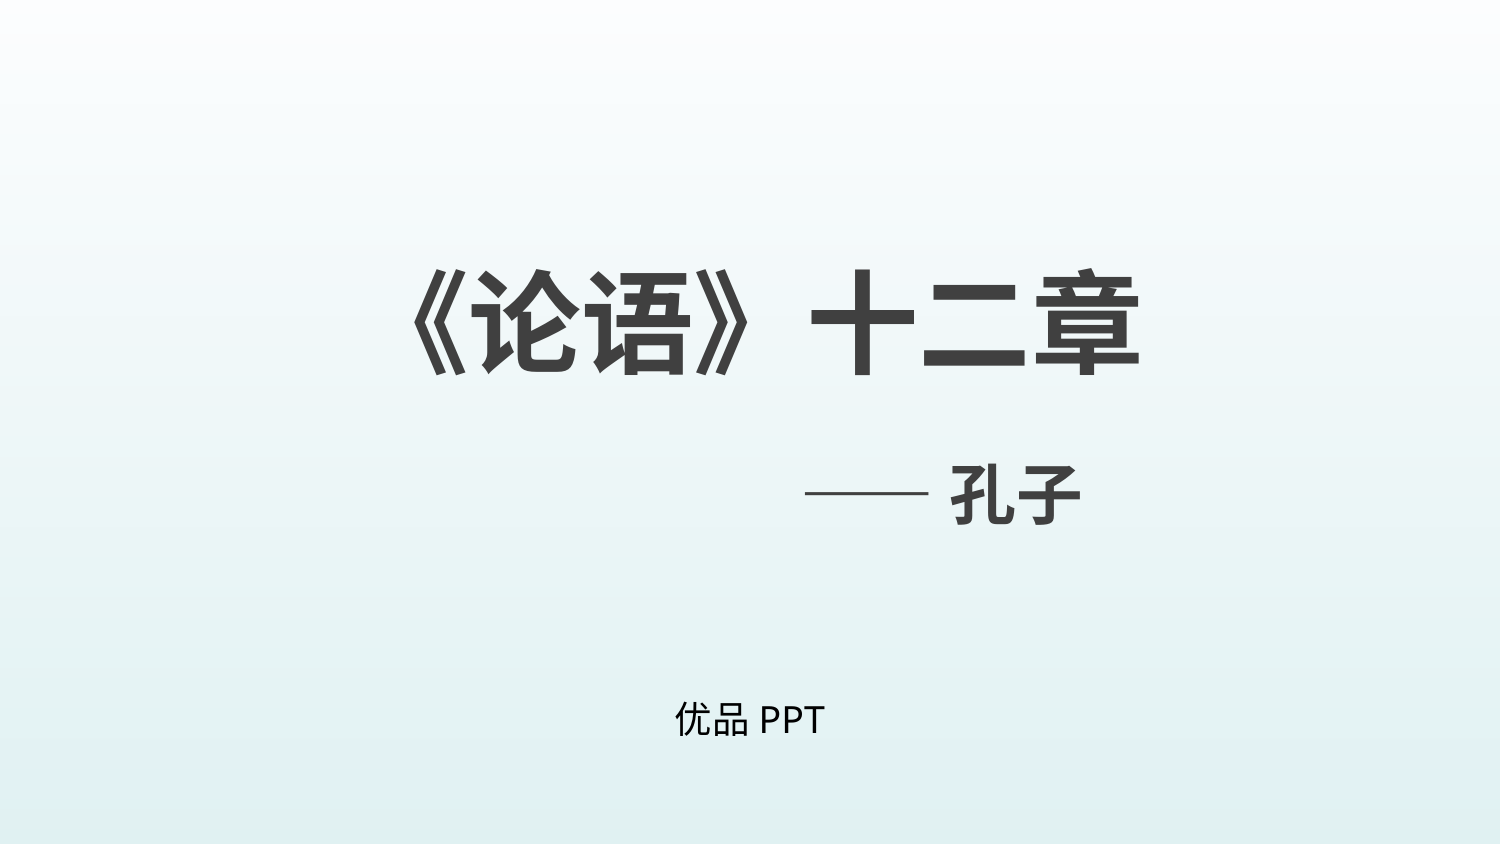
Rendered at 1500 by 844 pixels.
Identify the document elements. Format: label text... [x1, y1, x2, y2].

text_box ——孔子 [785, 421, 1150, 541]
text_box 优品PPT [0, 683, 1500, 748]
text_box 《论语》十二章 [0, 204, 1500, 396]
